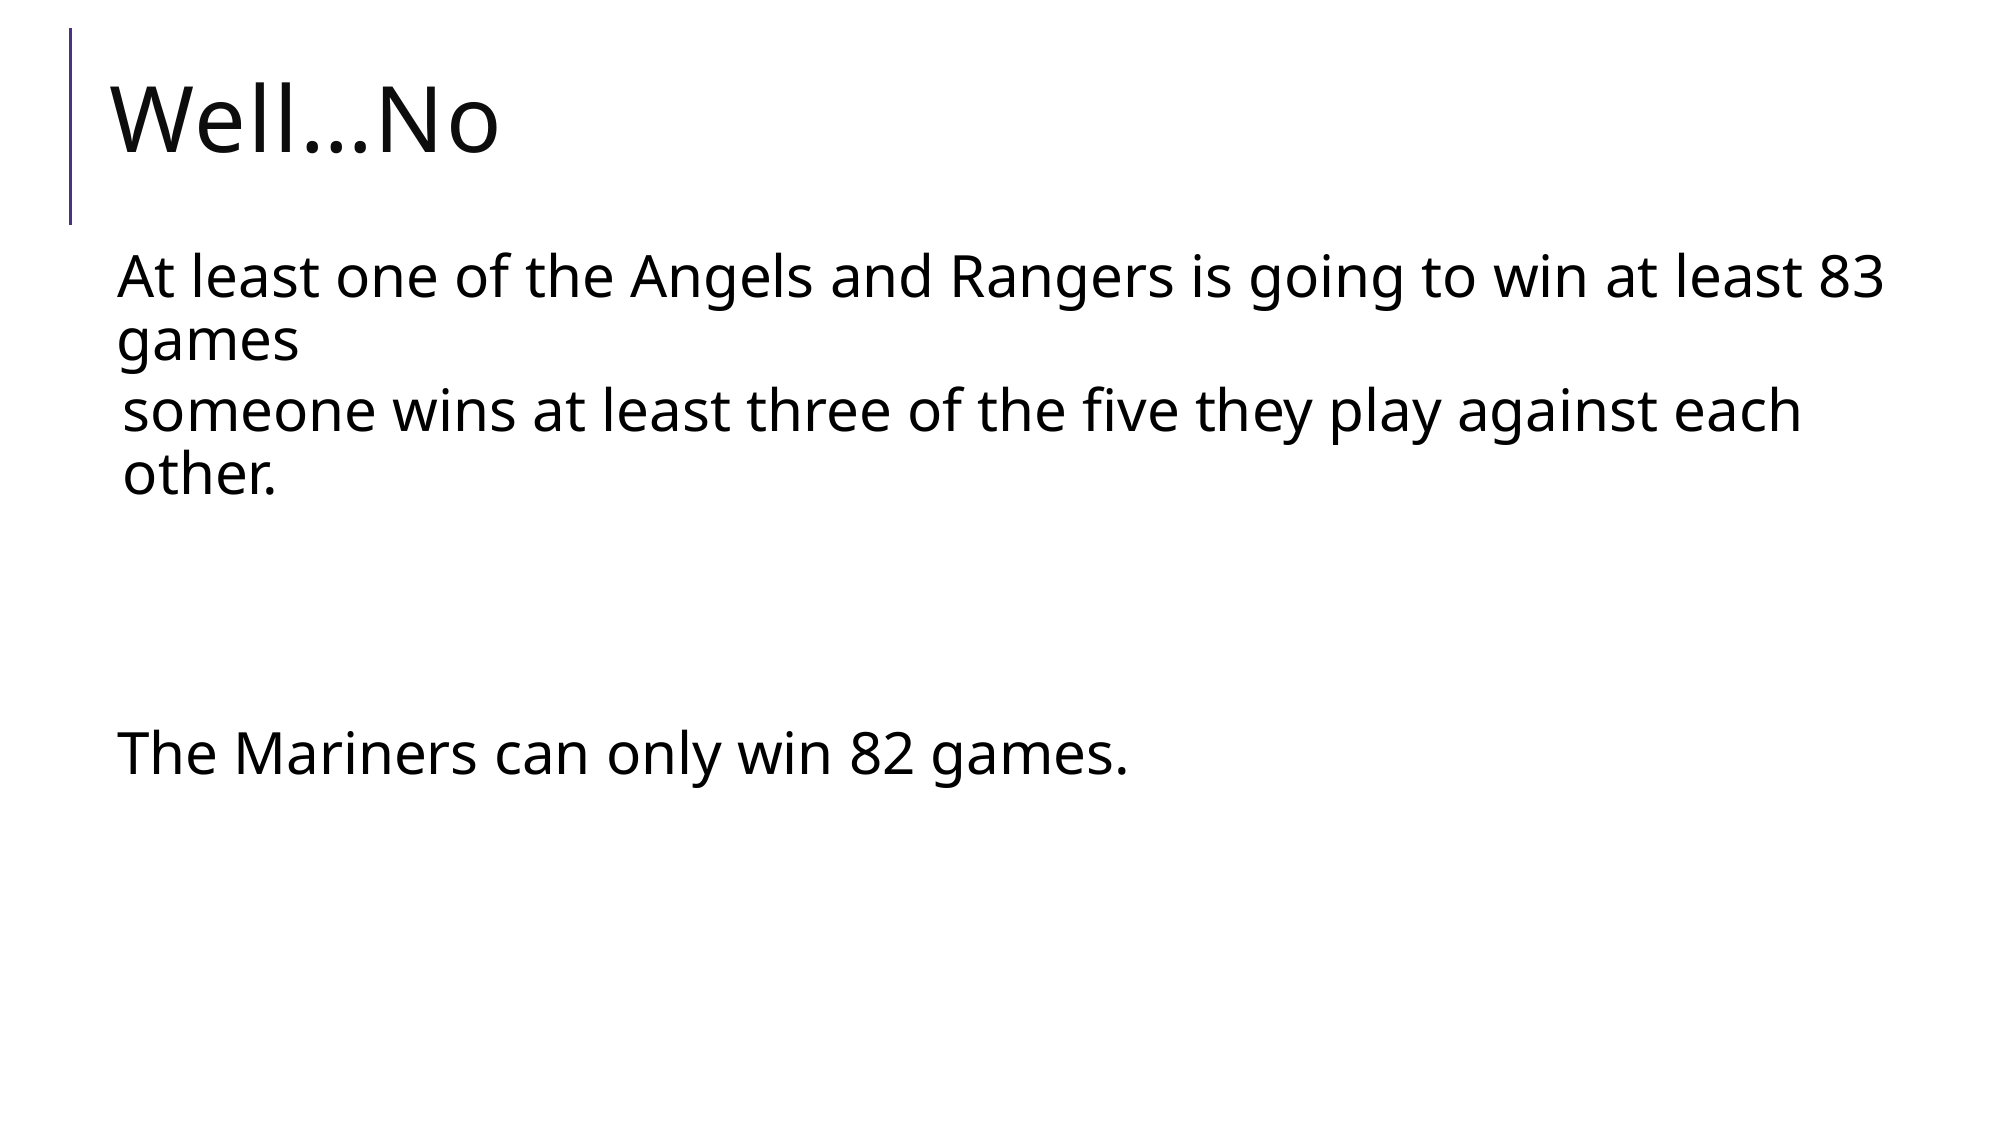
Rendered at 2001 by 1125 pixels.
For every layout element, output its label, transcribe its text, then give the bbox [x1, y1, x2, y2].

list At least one of the Angels and Rangers is going to win at least 83 games someone wins at least three of the five they play against each other. The Mariners can only win 82 games. [94, 240, 1930, 1035]
title Well…No [94, 43, 1930, 210]
